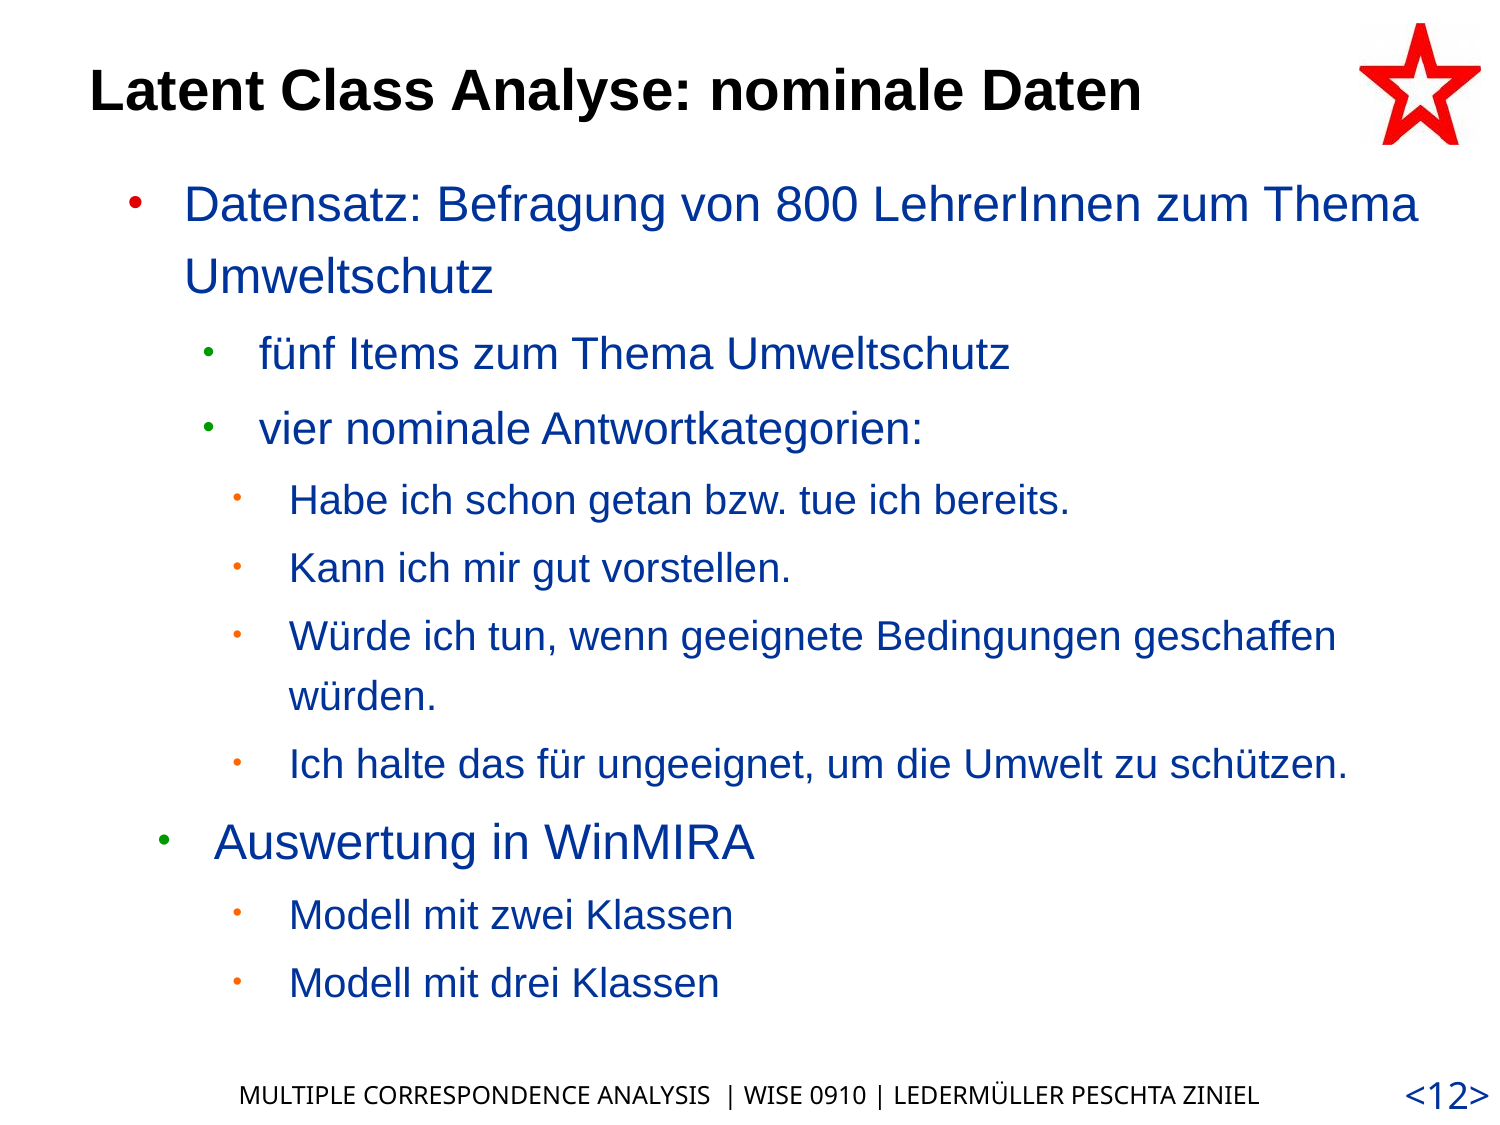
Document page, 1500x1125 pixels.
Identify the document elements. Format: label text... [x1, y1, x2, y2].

list Datensatz: Befragung von 800 LehrerInnen zum Thema Umweltschutz fünf Items zum Thema Umweltschutz vier nominale Antwortkategorien: Habe ich schon getan bzw. tue ich bereits. Kann ich mir gut vorstellen. Würde ich tun, wenn geeignete Bedingungen geschaffen würden. Ich halte das für ungeeignet, um die Umwelt zu schützen. Auswertung in WinMIRA Modell mit zwei Klassen Modell mit drei Klassen [112, 152, 1438, 978]
title Latent Class Analyse: nominale Daten [75, 45, 1425, 233]
slide_number <12> [1296, 1064, 1500, 1120]
picture [1359, 23, 1481, 145]
